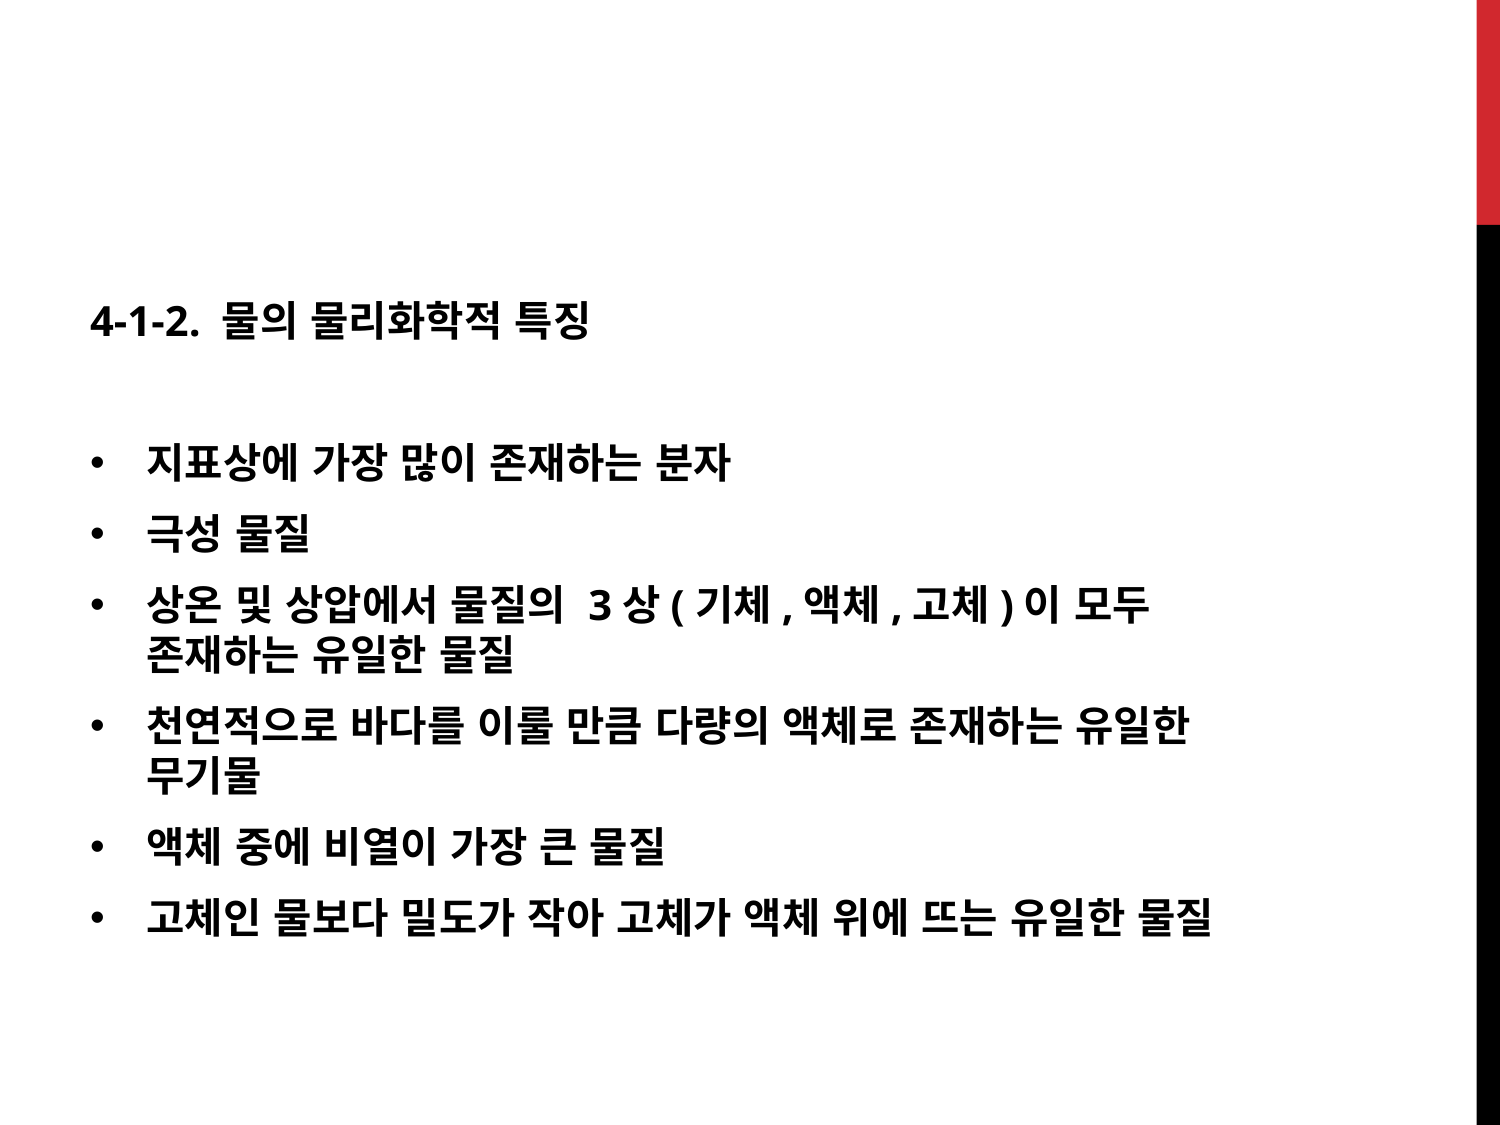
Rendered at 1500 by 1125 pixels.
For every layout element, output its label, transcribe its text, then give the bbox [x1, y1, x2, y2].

list 4-1-2. 물의 물리화학적 특징 지표상에 가장 많이 존재하는 분자 극성 물질 상온 및 상압에서 물질의 3상(기체,액체,고체)이 모두 존재하는 유일한 물질 천연적으로 바다를 이룰 만큼 다량의 액체로 존재하는 유일한 무기물 액체 중에 비열이 가장 큰 물질 고체인 물보다 밀도가 작아 고체가 액체 위에 뜨는 유일한 물질 [75, 287, 1325, 1005]
